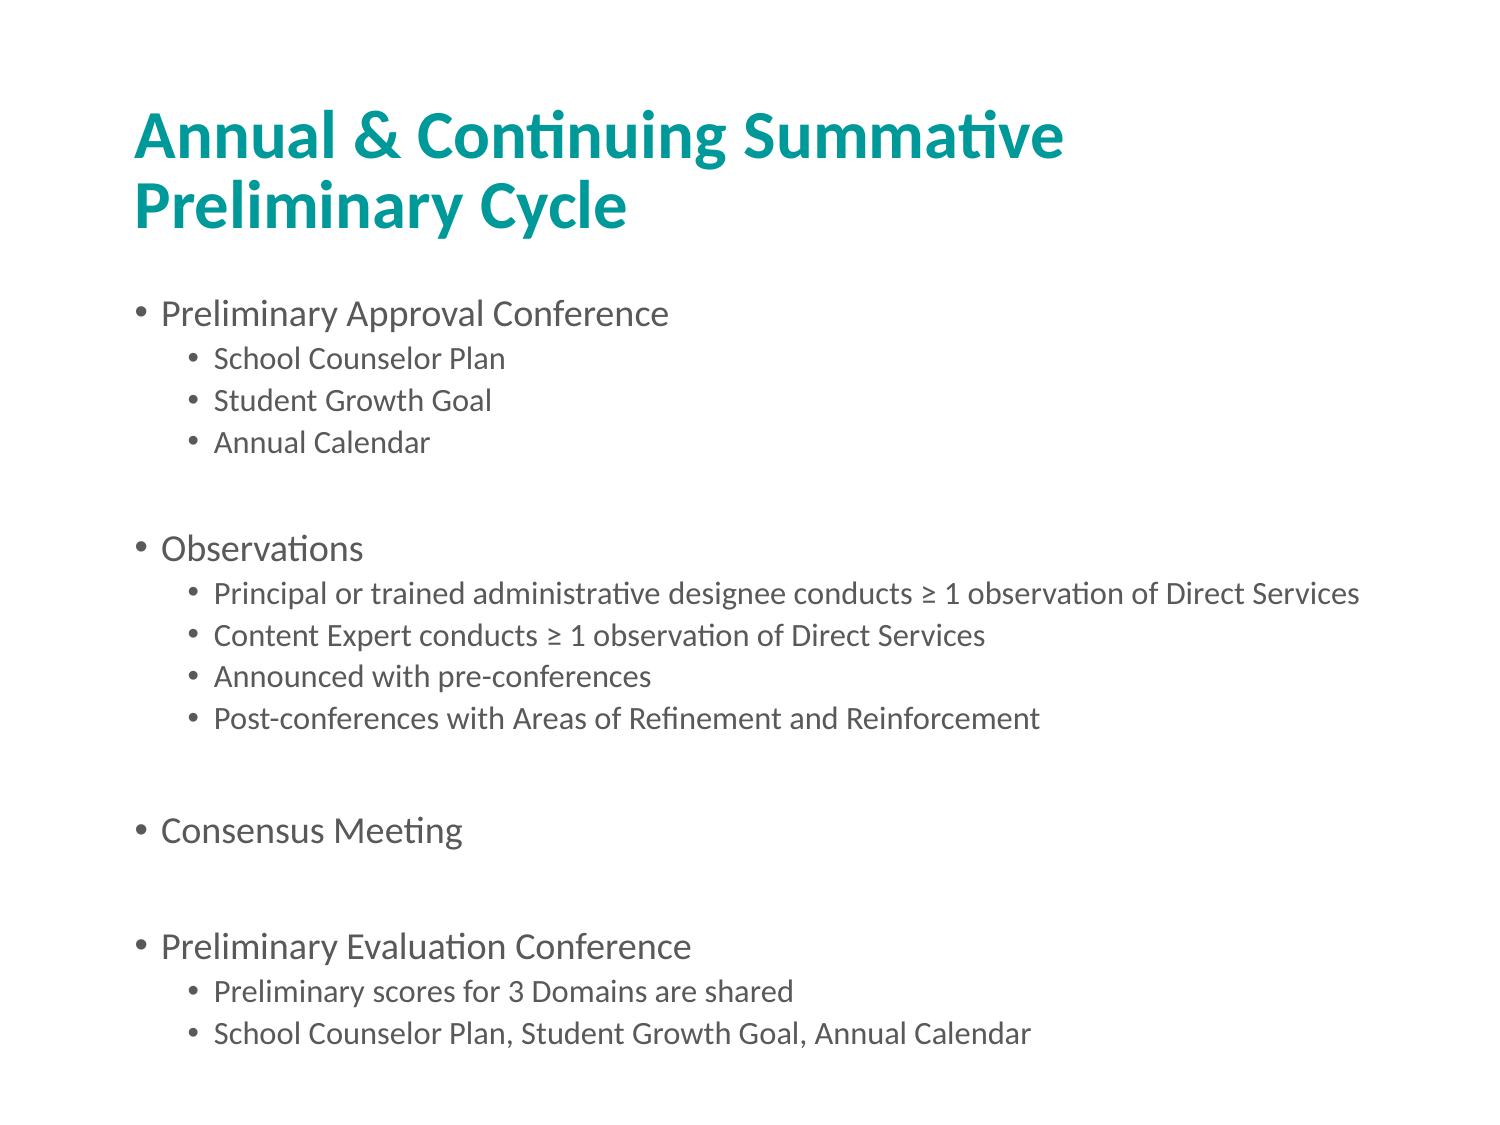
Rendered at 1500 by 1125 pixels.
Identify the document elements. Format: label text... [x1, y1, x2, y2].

list Preliminary Approval Conference School Counselor Plan Student Growth Goal Annual Calendar Observations Principal or trained administrative designee conducts ≥ 1 observation of Direct Services Content Expert conducts ≥ 1 observation of Direct Services Announced with pre-conferences Post-conferences with Areas of Refinement and Reinforcement Consensus Meeting Preliminary Evaluation Conference Preliminary scores for 3 Domains are shared School Counselor Plan, Student Growth Goal, Annual Calendar [134, 293, 1366, 1083]
title Annual & Continuing Summative Preliminary Cycle [134, 32, 1366, 243]
